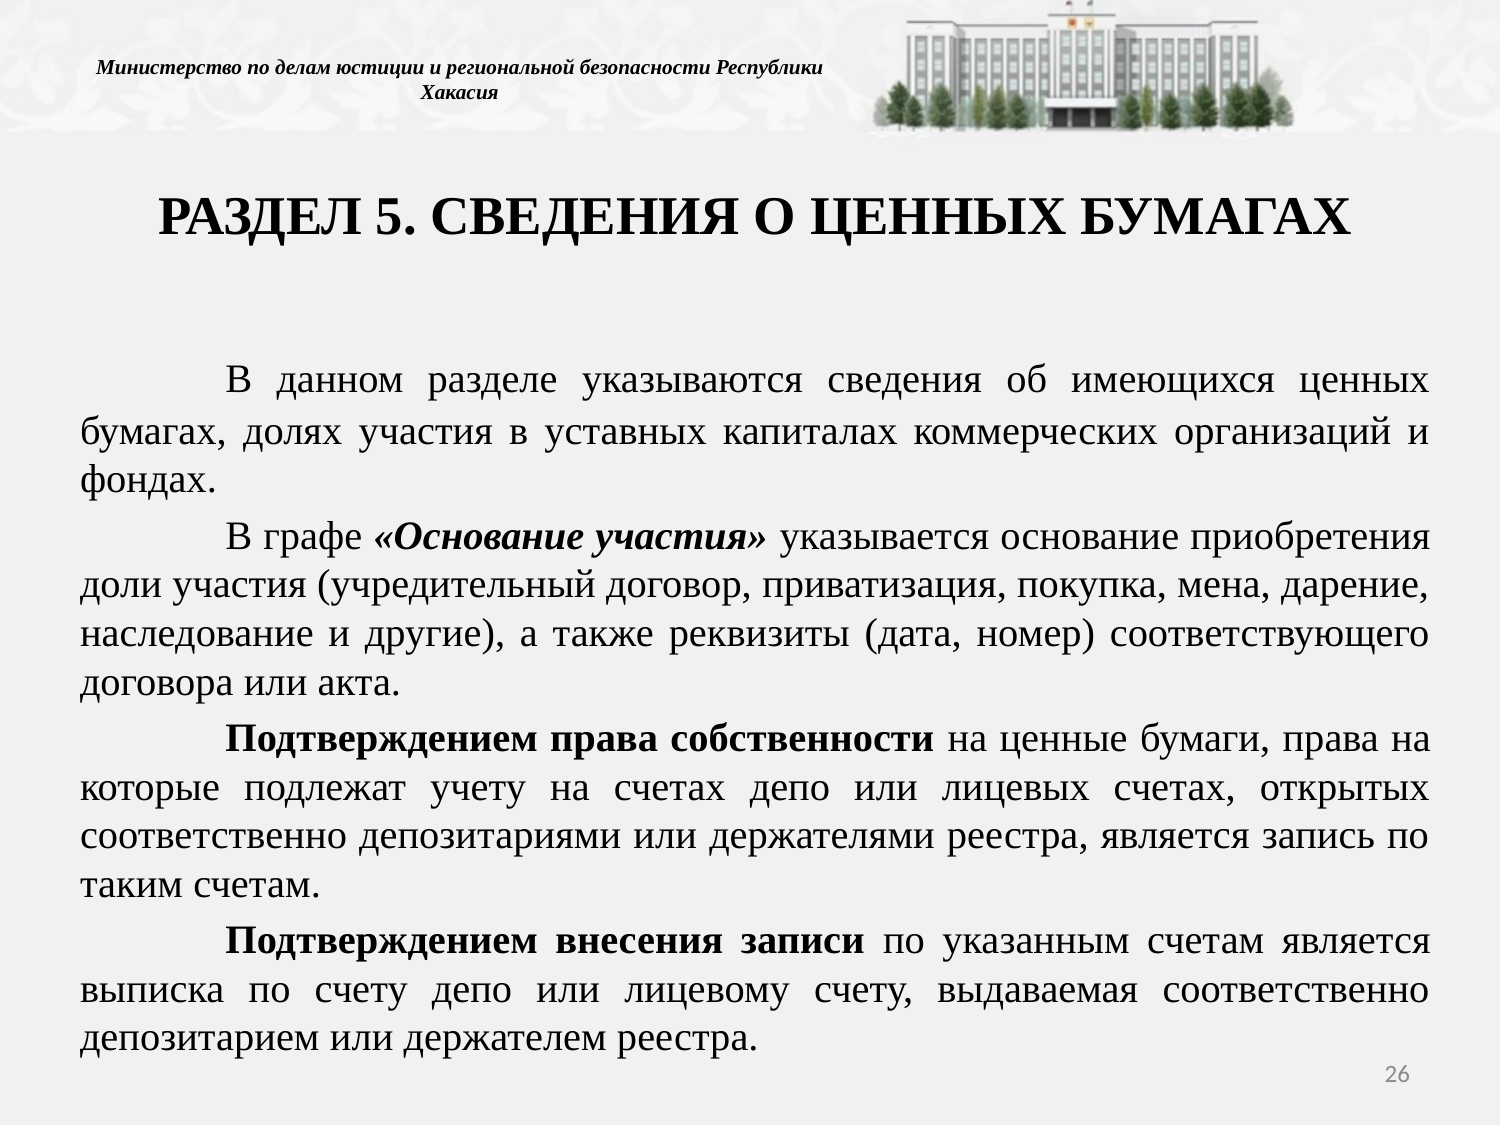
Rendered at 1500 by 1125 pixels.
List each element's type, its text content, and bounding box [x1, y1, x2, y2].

list РАЗДЕЛ 5. СВЕДЕНИЯ О ЦЕННЫХ БУМАГАХ В данном разделе указываются сведения об имеющихся ценных бумагах, долях участия в уставных капиталах коммерческих организаций и фондах. В графе «Основание участия» указывается основание приобретения доли участия (учредительный договор, приватизация, покупка, мена, дарение, наследование и другие), а также реквизиты (дата, номер) соответствующего договора или акта. Подтверждением права собственности на ценные бумаги, права на которые подлежат учету на счетах депо или лицевых счетах, открытых соответственно депозитариями или держателями реестра, является запись по таким счетам. Подтверждением внесения записи по указанным счетам является выписка по счету депо или лицевому счету, выдаваемая соответственно депозитарием или держателем реестра. [64, 172, 1447, 1071]
title Министерство по делам юстиции и региональной безопасности Республики Хакасия [75, 45, 845, 138]
slide_number 26 [1074, 1042, 1425, 1103]
picture [0, 0, 1500, 1125]
